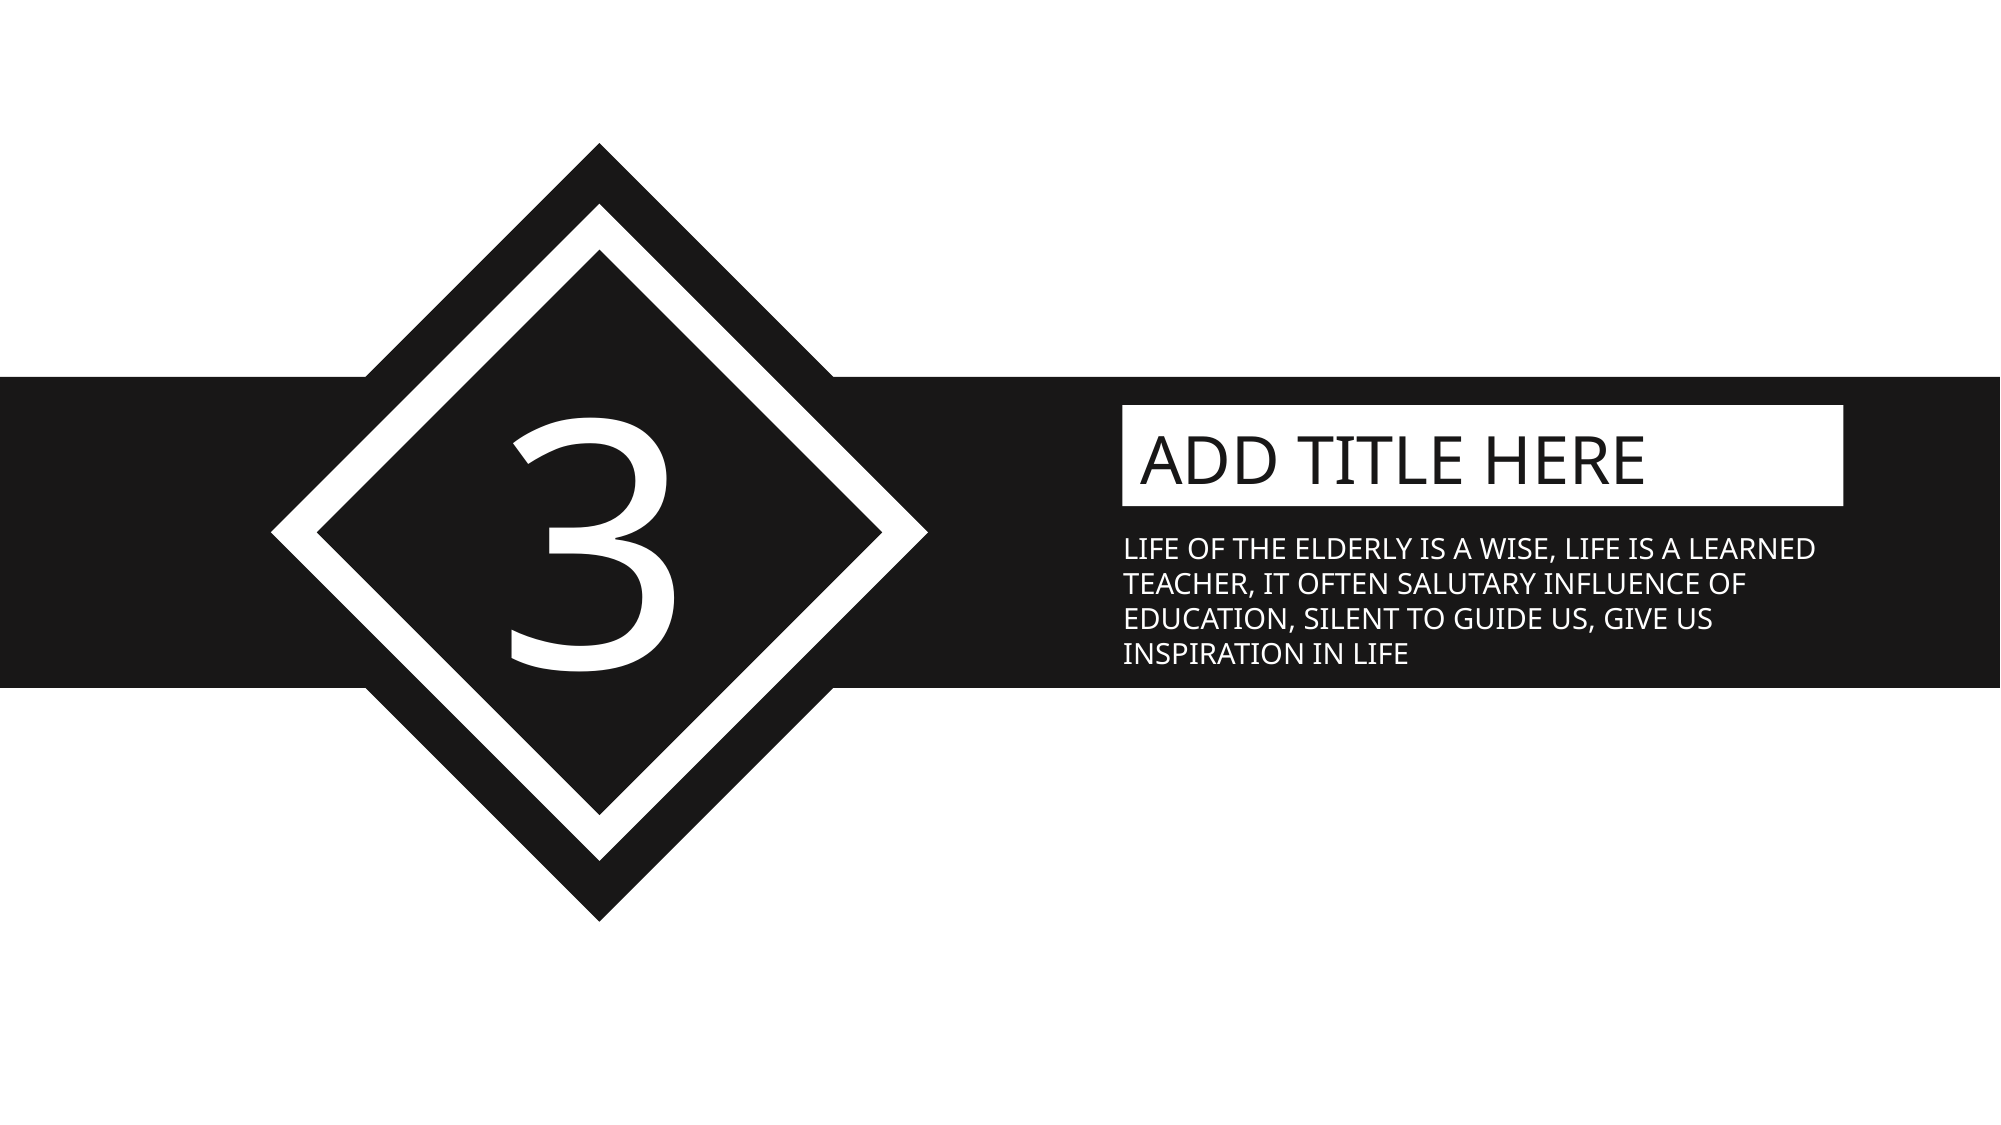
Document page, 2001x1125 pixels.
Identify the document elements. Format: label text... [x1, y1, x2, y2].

text_box [528, 746, 671, 817]
text_box [710, 358, 884, 707]
text_box [1121, 404, 1844, 507]
text_box [835, 376, 2000, 689]
text_box [208, 141, 991, 924]
text_box [0, 376, 364, 689]
text_box ADD TITLE HERE [1125, 410, 1838, 506]
text_box [269, 320, 481, 744]
text_box [532, 248, 667, 315]
text_box [315, 366, 481, 699]
text_box [483, 202, 930, 863]
text_box 3 [481, 315, 710, 746]
text_box LIFE OF THE ELDERLY IS A WISE, LIFE IS A LEARNED TEACHER, IT OFTEN SALUTARY INFLUENCE OF EDUCATION, SILENT TO GUIDE US, GIVE US INSPIRATION IN LIFE [1108, 522, 1855, 678]
